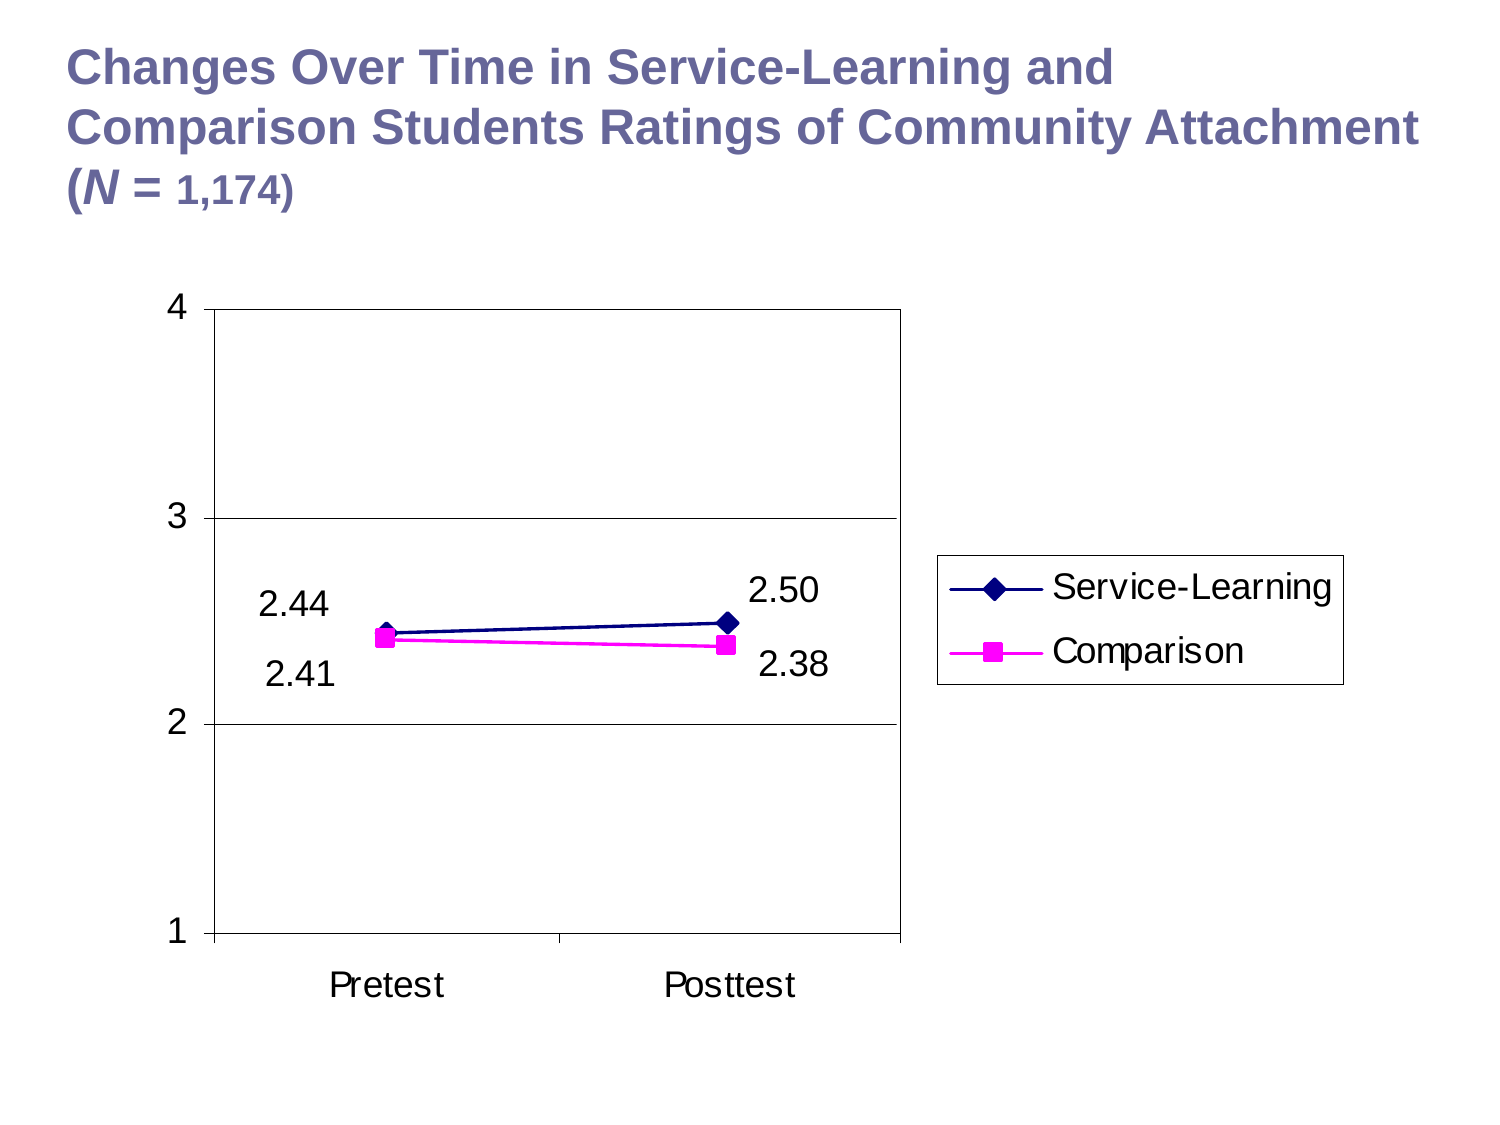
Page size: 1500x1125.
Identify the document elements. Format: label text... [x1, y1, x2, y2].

text_box Changes Over Time in Service-Learning and Comparison Students Ratings of Community Attachment (N = 1,174) [51, 27, 1449, 74]
text_box [0, 74, 1500, 150]
text_box Changes Over Time in Service-Learning and Comparison Students Ratings of Community Attachment (N = 1,174) [51, 150, 1449, 273]
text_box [109, 224, 1377, 1076]
